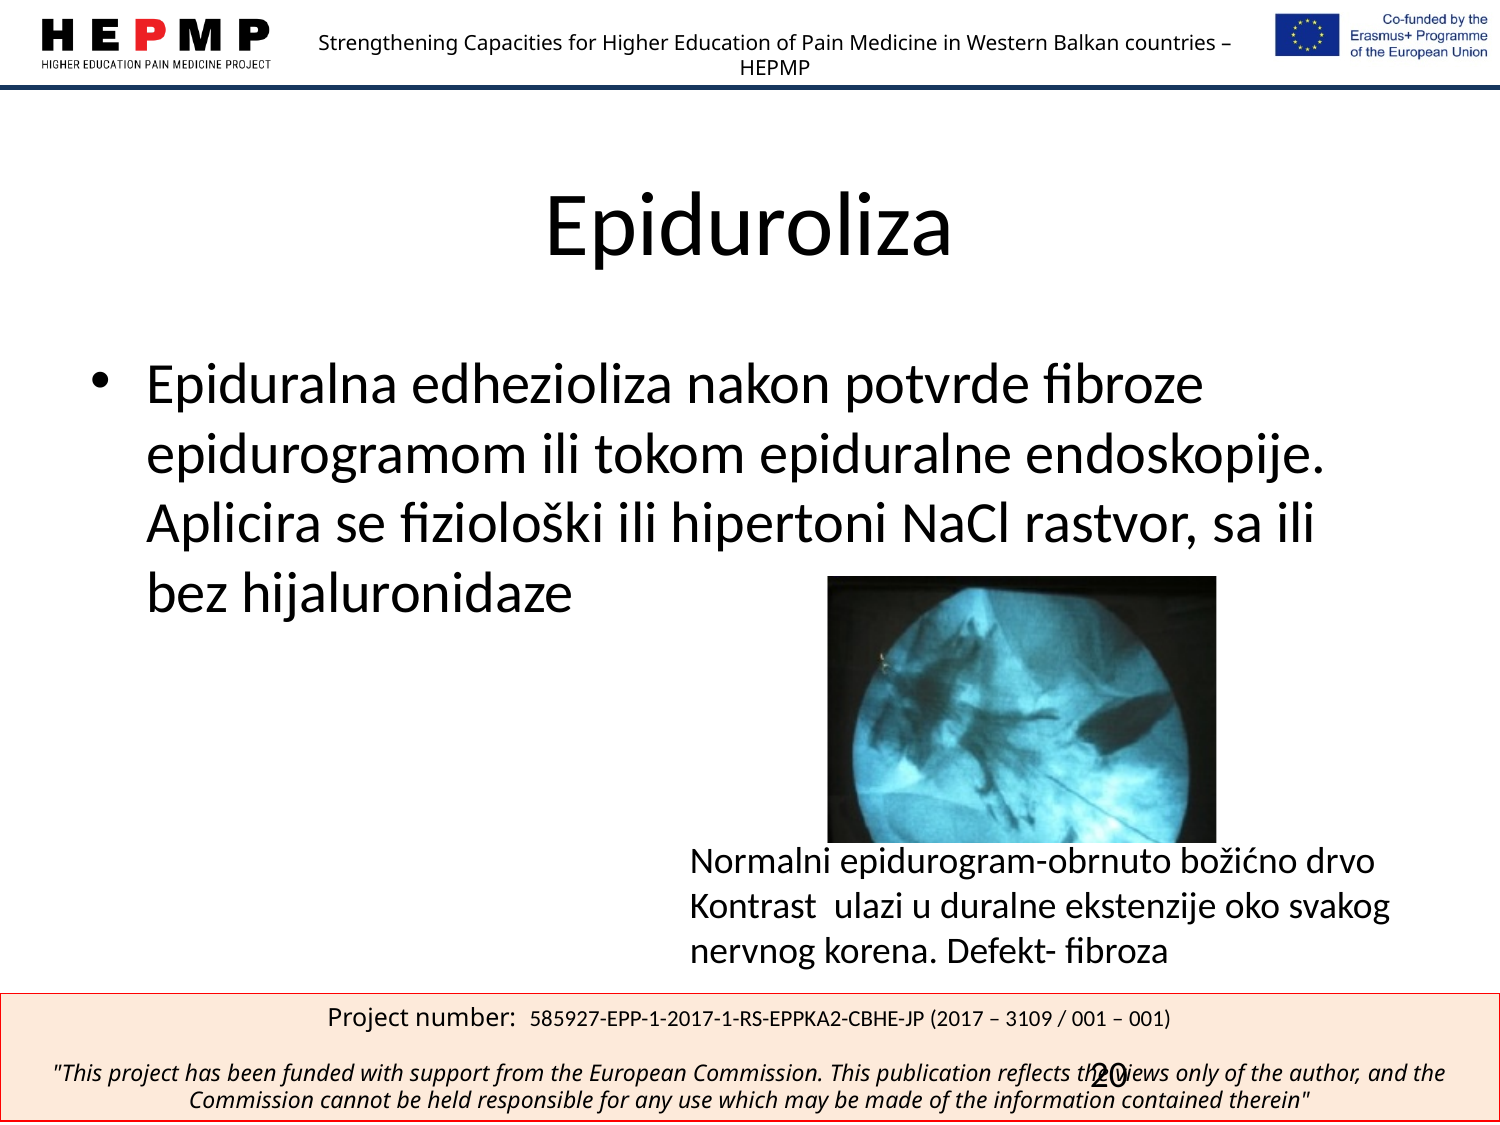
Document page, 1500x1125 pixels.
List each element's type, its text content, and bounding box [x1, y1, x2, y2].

text_box Normalni epidurogram-obrnuto božićno drvo Kontrast ulazi u duralne ekstenzije oko svakog nervnog korena. Defekt- fibroza [675, 828, 1500, 979]
picture [826, 576, 1217, 843]
title Epiduroliza [75, 125, 1425, 313]
list Epiduralna edhezioliza nakon potvrde fibroze epidurogramom ili tokom epiduralne endoskopije. Aplicira se fiziološki ili hipertoni NaCl rastvor, sa ili bez hijaluronidaze [75, 337, 1425, 975]
slide_number 20 [1074, 1042, 1425, 1103]
picture [1262, 1, 1498, 69]
picture [0, 0, 300, 100]
